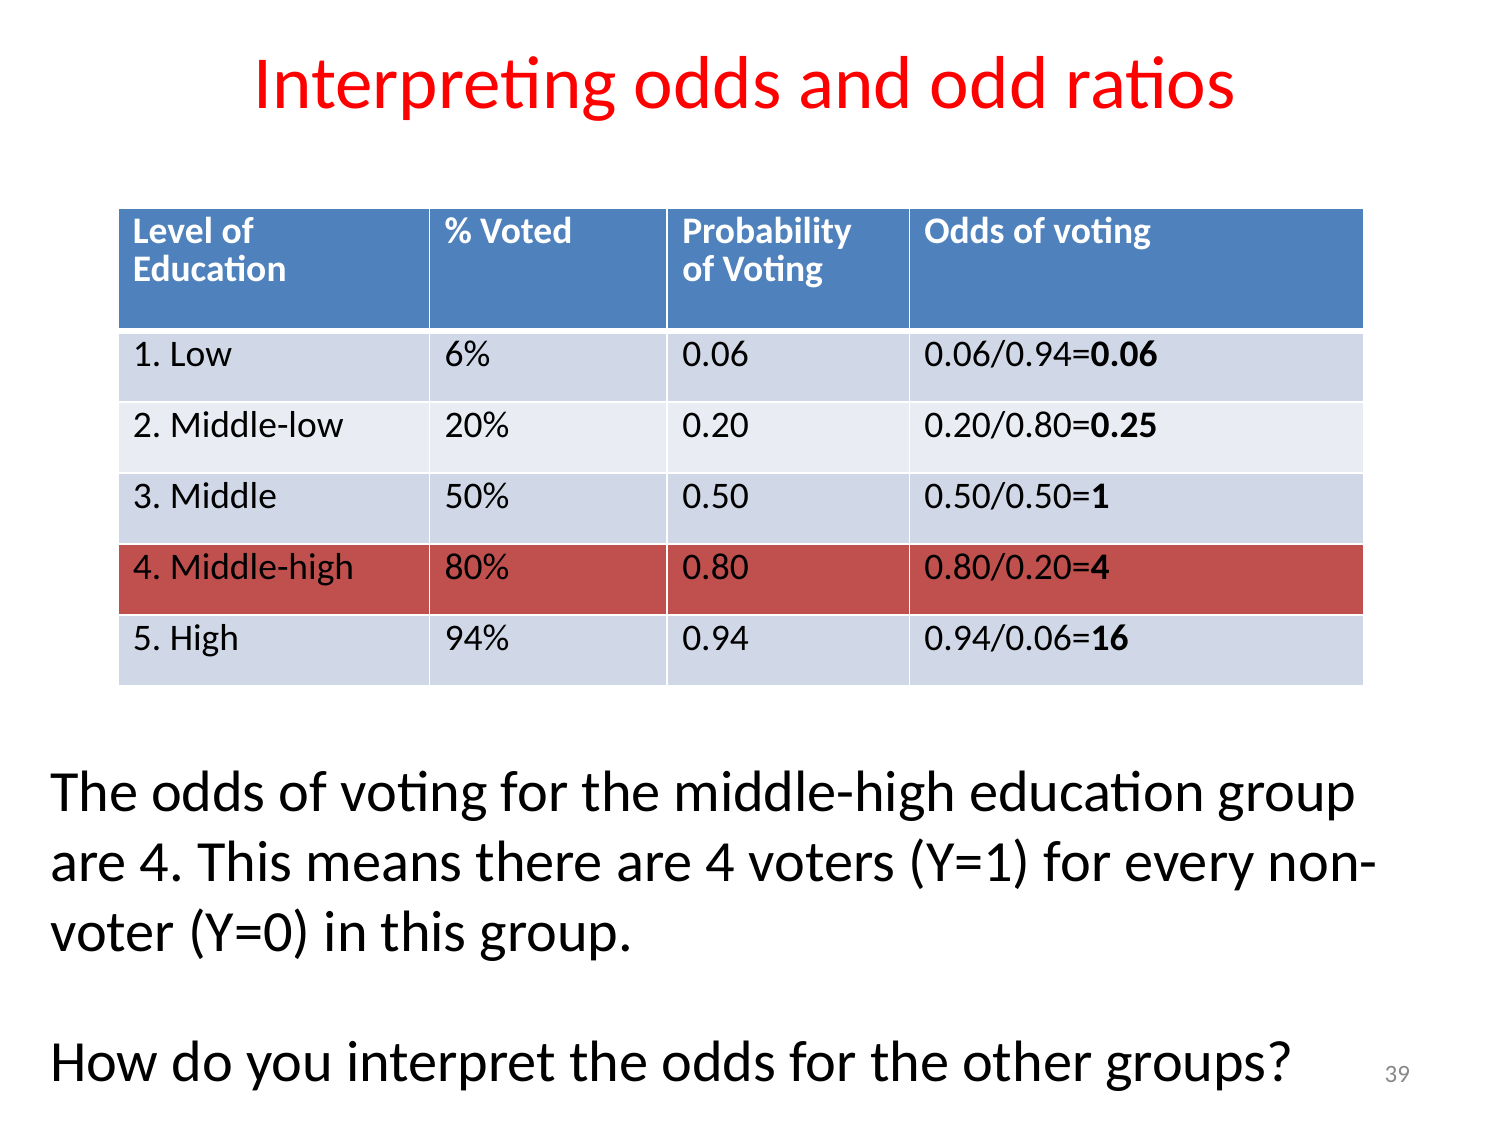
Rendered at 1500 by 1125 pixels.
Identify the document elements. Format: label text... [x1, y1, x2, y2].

table_cell 6% [430, 334, 666, 401]
table_cell 2. Middle-low [119, 403, 429, 472]
table_cell 0.50/0.50=1 [910, 474, 1363, 543]
text_box The odds of voting for the middle-high education group are 4. This means there are 4 voters (Y=1) for every non-voter (Y=0) in this group. How do you interpret the odds for the other groups? [35, 745, 1436, 1101]
table_cell 0.50 [668, 474, 909, 543]
title Interpreting odds and odd ratios [64, 13, 1425, 144]
table_header Level of Education [119, 209, 429, 328]
table_cell 0.94/0.06=16 [910, 616, 1363, 685]
table_cell 5. High [119, 616, 429, 685]
table_cell 0.06 [668, 334, 909, 401]
table_cell 0.94 [668, 616, 909, 685]
table_cell 1. Low [119, 334, 429, 401]
table_header Odds of voting [910, 209, 1363, 328]
table_cell 3. Middle [119, 474, 429, 543]
table_header % Voted [430, 209, 666, 328]
table_cell 80% [430, 545, 666, 614]
table_header Probability of Voting [668, 209, 909, 328]
table_cell 50% [430, 474, 666, 543]
table_cell 0.20/0.80=0.25 [910, 403, 1363, 472]
table_cell 94% [430, 616, 666, 685]
table_cell 0.06/0.94=0.06 [910, 334, 1363, 401]
table_cell 20% [430, 403, 666, 472]
table_cell 4. Middle-high [119, 545, 429, 614]
table_cell 0.80/0.20=4 [910, 545, 1363, 614]
table_cell 0.80 [668, 545, 909, 614]
table_cell 0.20 [668, 403, 909, 472]
